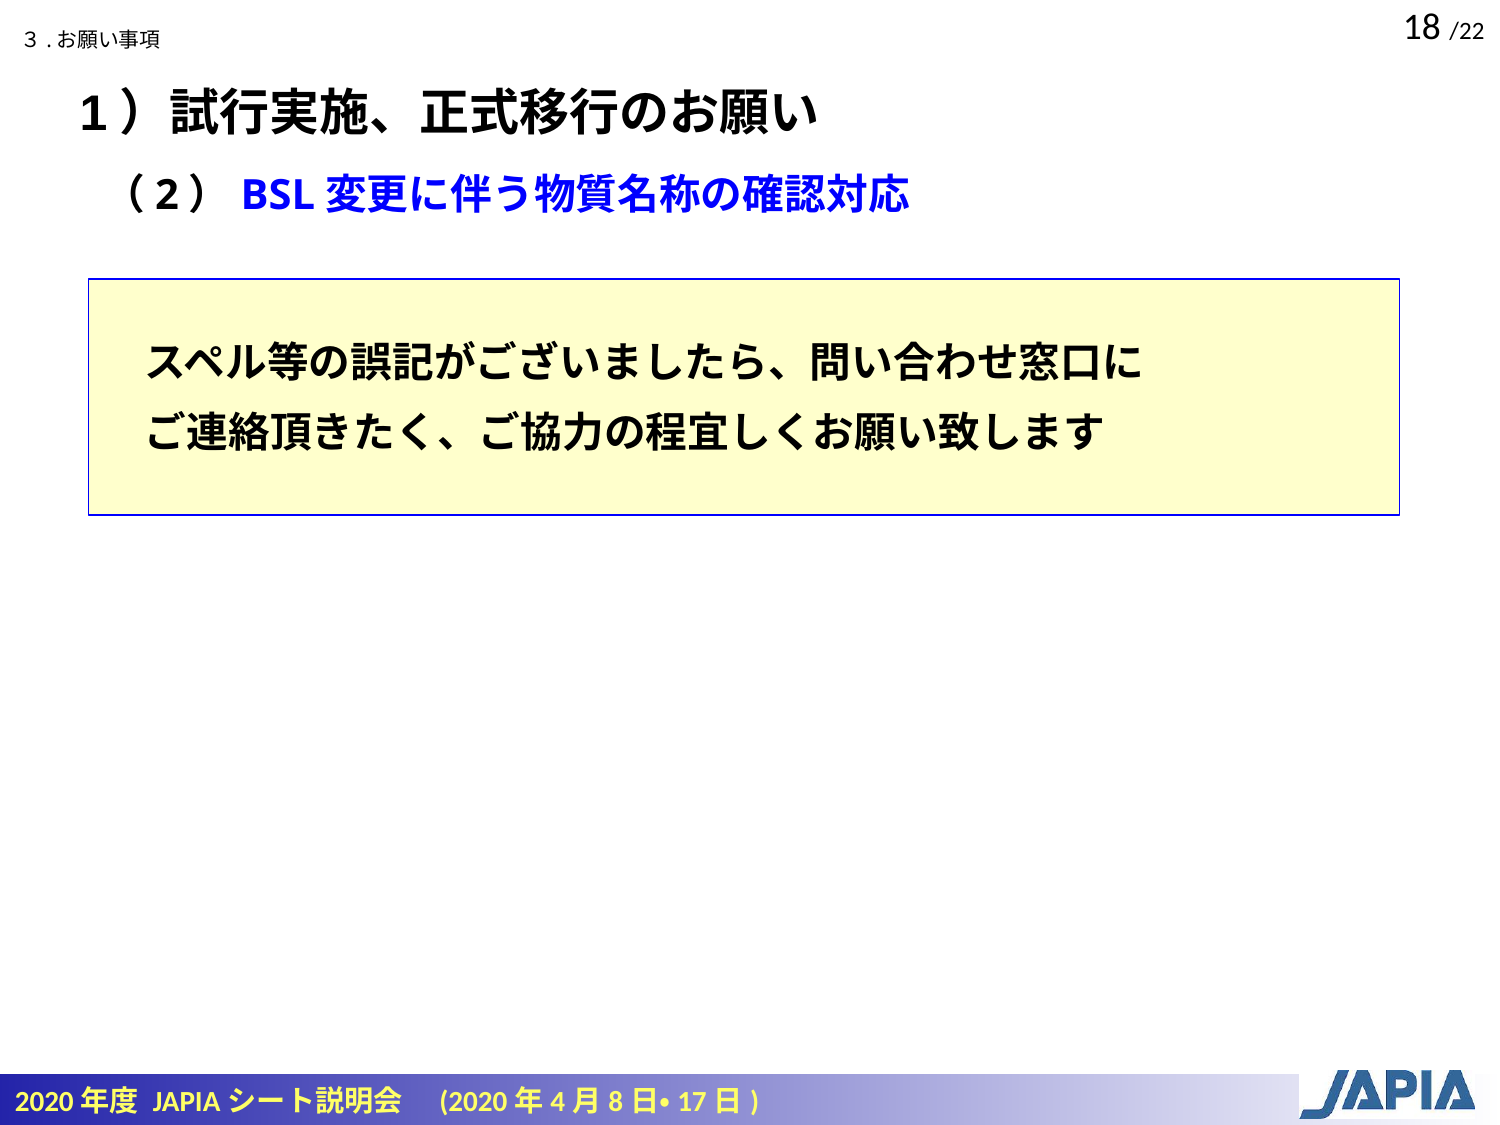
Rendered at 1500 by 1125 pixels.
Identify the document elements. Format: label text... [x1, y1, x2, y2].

text_box 1）試行実施、正式移行のお願い [64, 73, 1341, 148]
text_box スペル等の誤記がございましたら、問い合わせ窓口に ご連絡頂きたく、ご協力の程宜しくお願い致します [86, 277, 1402, 517]
picture [1299, 1070, 1475, 1119]
text_box ３.お願い事項 [5, 7, 857, 60]
text_box （2）BSL変更に伴う物質名称の確認対応 [86, 159, 1307, 246]
